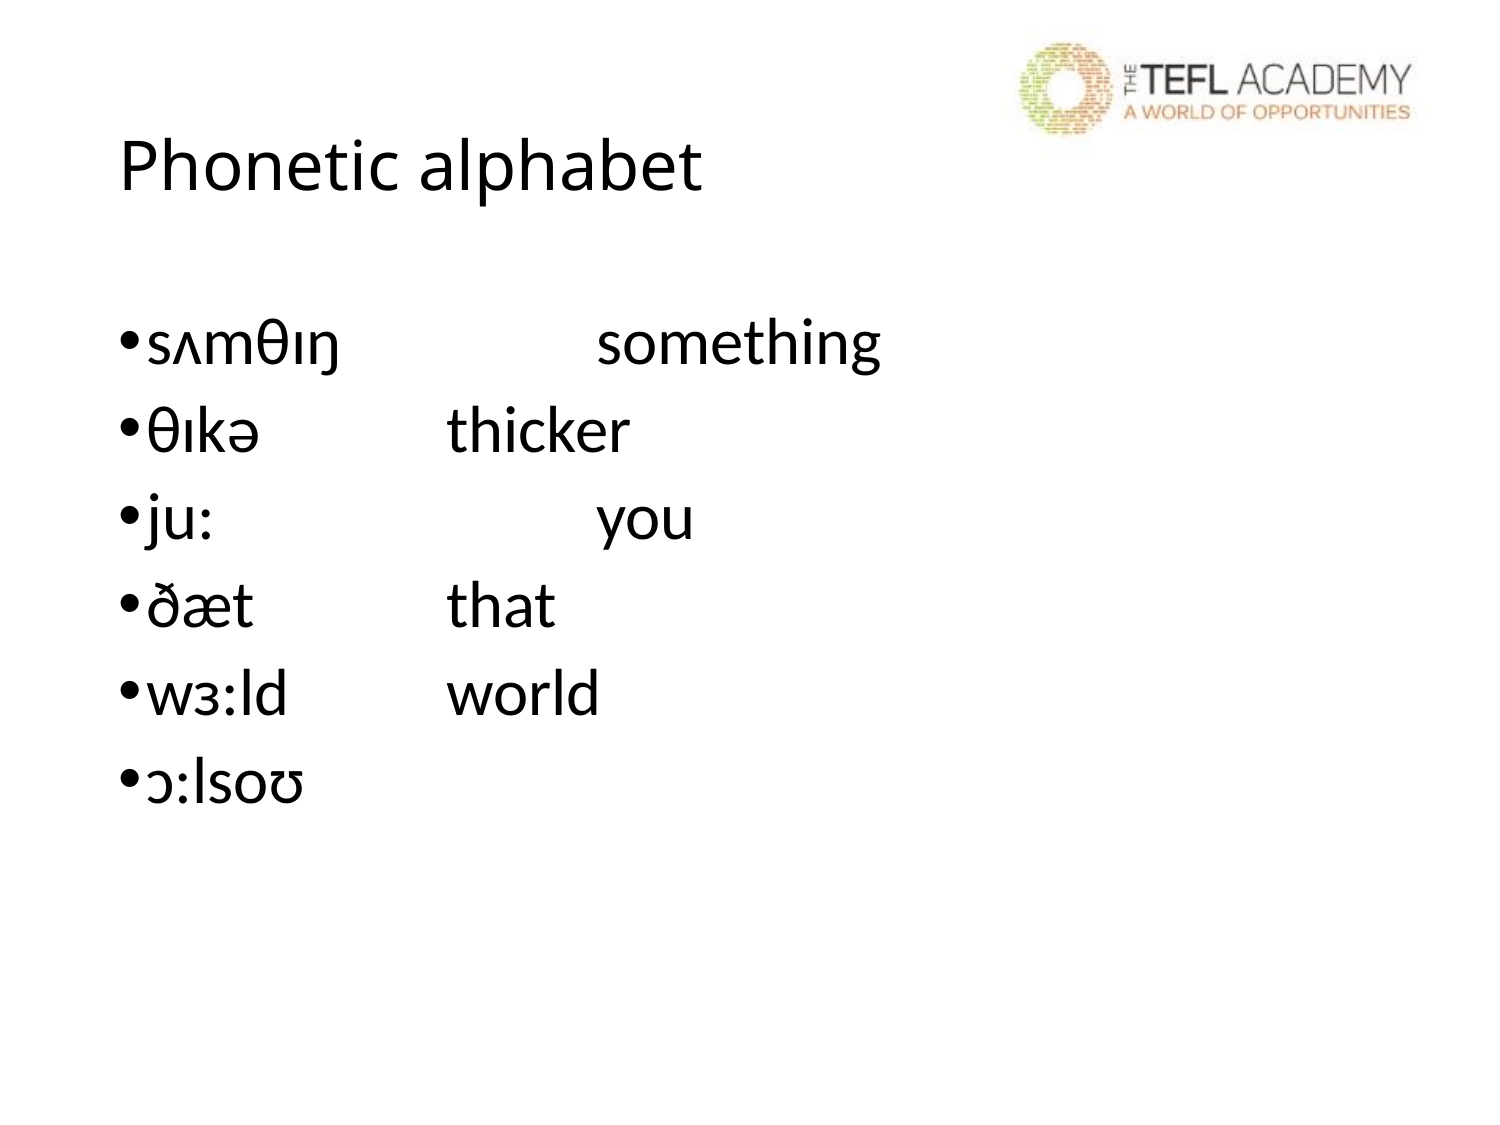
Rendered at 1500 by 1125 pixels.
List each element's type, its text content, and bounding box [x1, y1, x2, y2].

picture [1002, 30, 1446, 157]
list sʌmθɪŋ something θɪkə thicker ju: you ðæt that wɜ:ld world ɔ:lsoʊ [103, 299, 1397, 1014]
title Phonetic alphabet [103, 59, 1397, 278]
